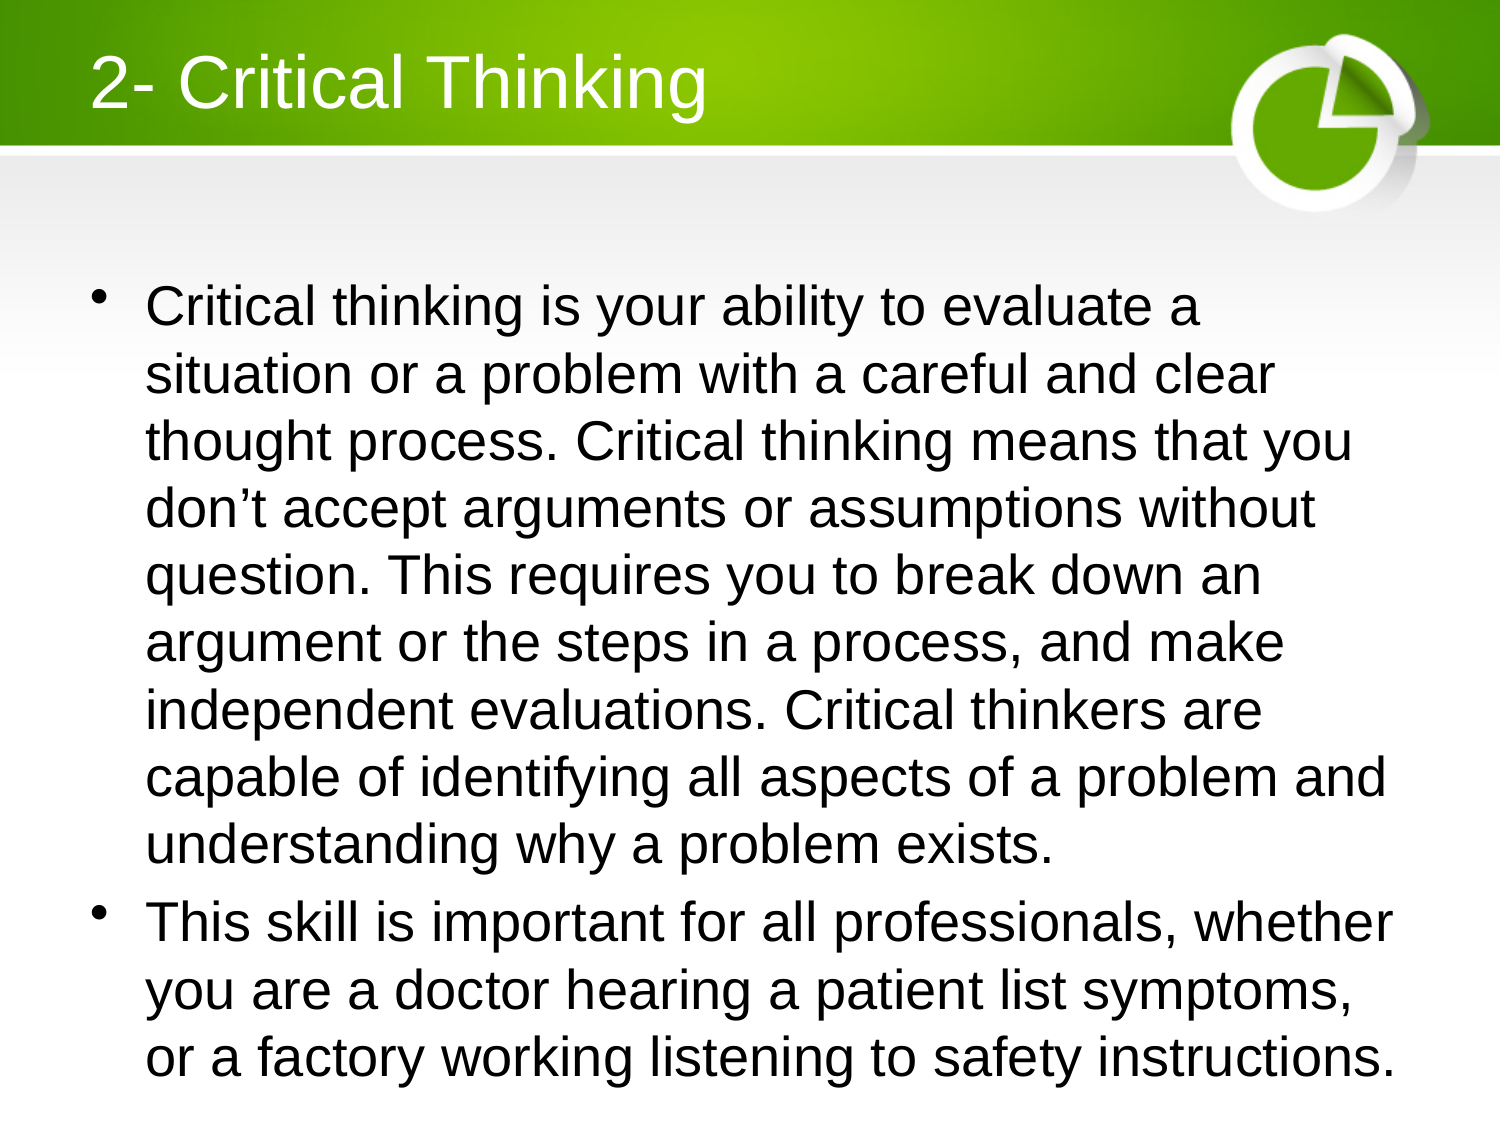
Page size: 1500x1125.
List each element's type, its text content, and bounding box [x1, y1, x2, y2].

list Critical thinking is your ability to evaluate a situation or a problem with a careful and clear thought process. Critical thinking means that you don’t accept arguments or assumptions without question. This requires you to break down an argument or the steps in a process, and make independent evaluations. Critical thinkers are capable of identifying all aspects of a problem and understanding why a problem exists. This skill is important for all professionals, whether you are a doctor hearing a patient list symptoms, or a factory working listening to safety instructions. [74, 262, 1426, 1119]
title 2- Critical Thinking [74, 30, 1426, 127]
picture [0, 0, 1500, 1125]
